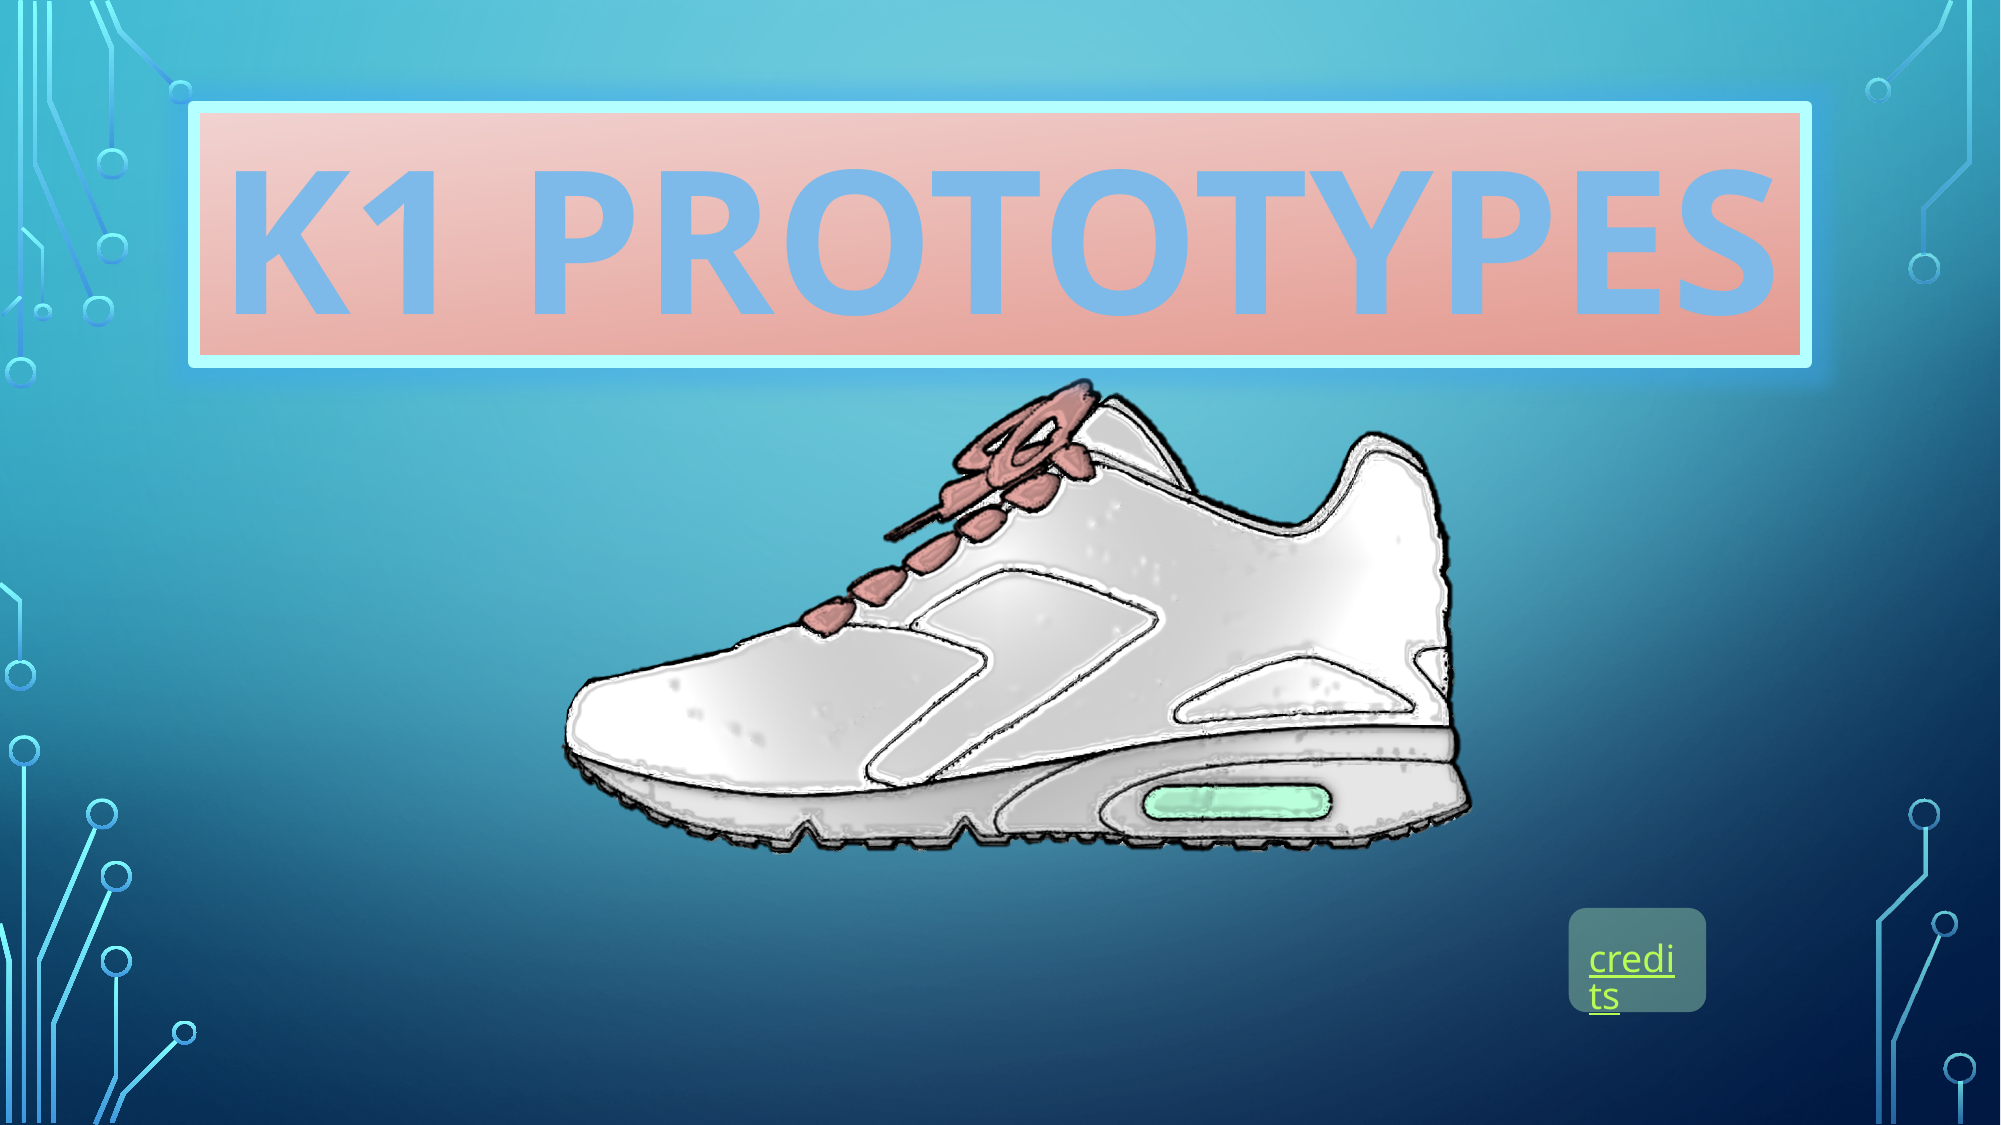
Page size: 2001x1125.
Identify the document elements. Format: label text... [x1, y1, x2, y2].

picture [362, 186, 1638, 939]
text_box K1 PROTOTYPES [193, 106, 1807, 362]
text_box credits [1568, 907, 1707, 1013]
